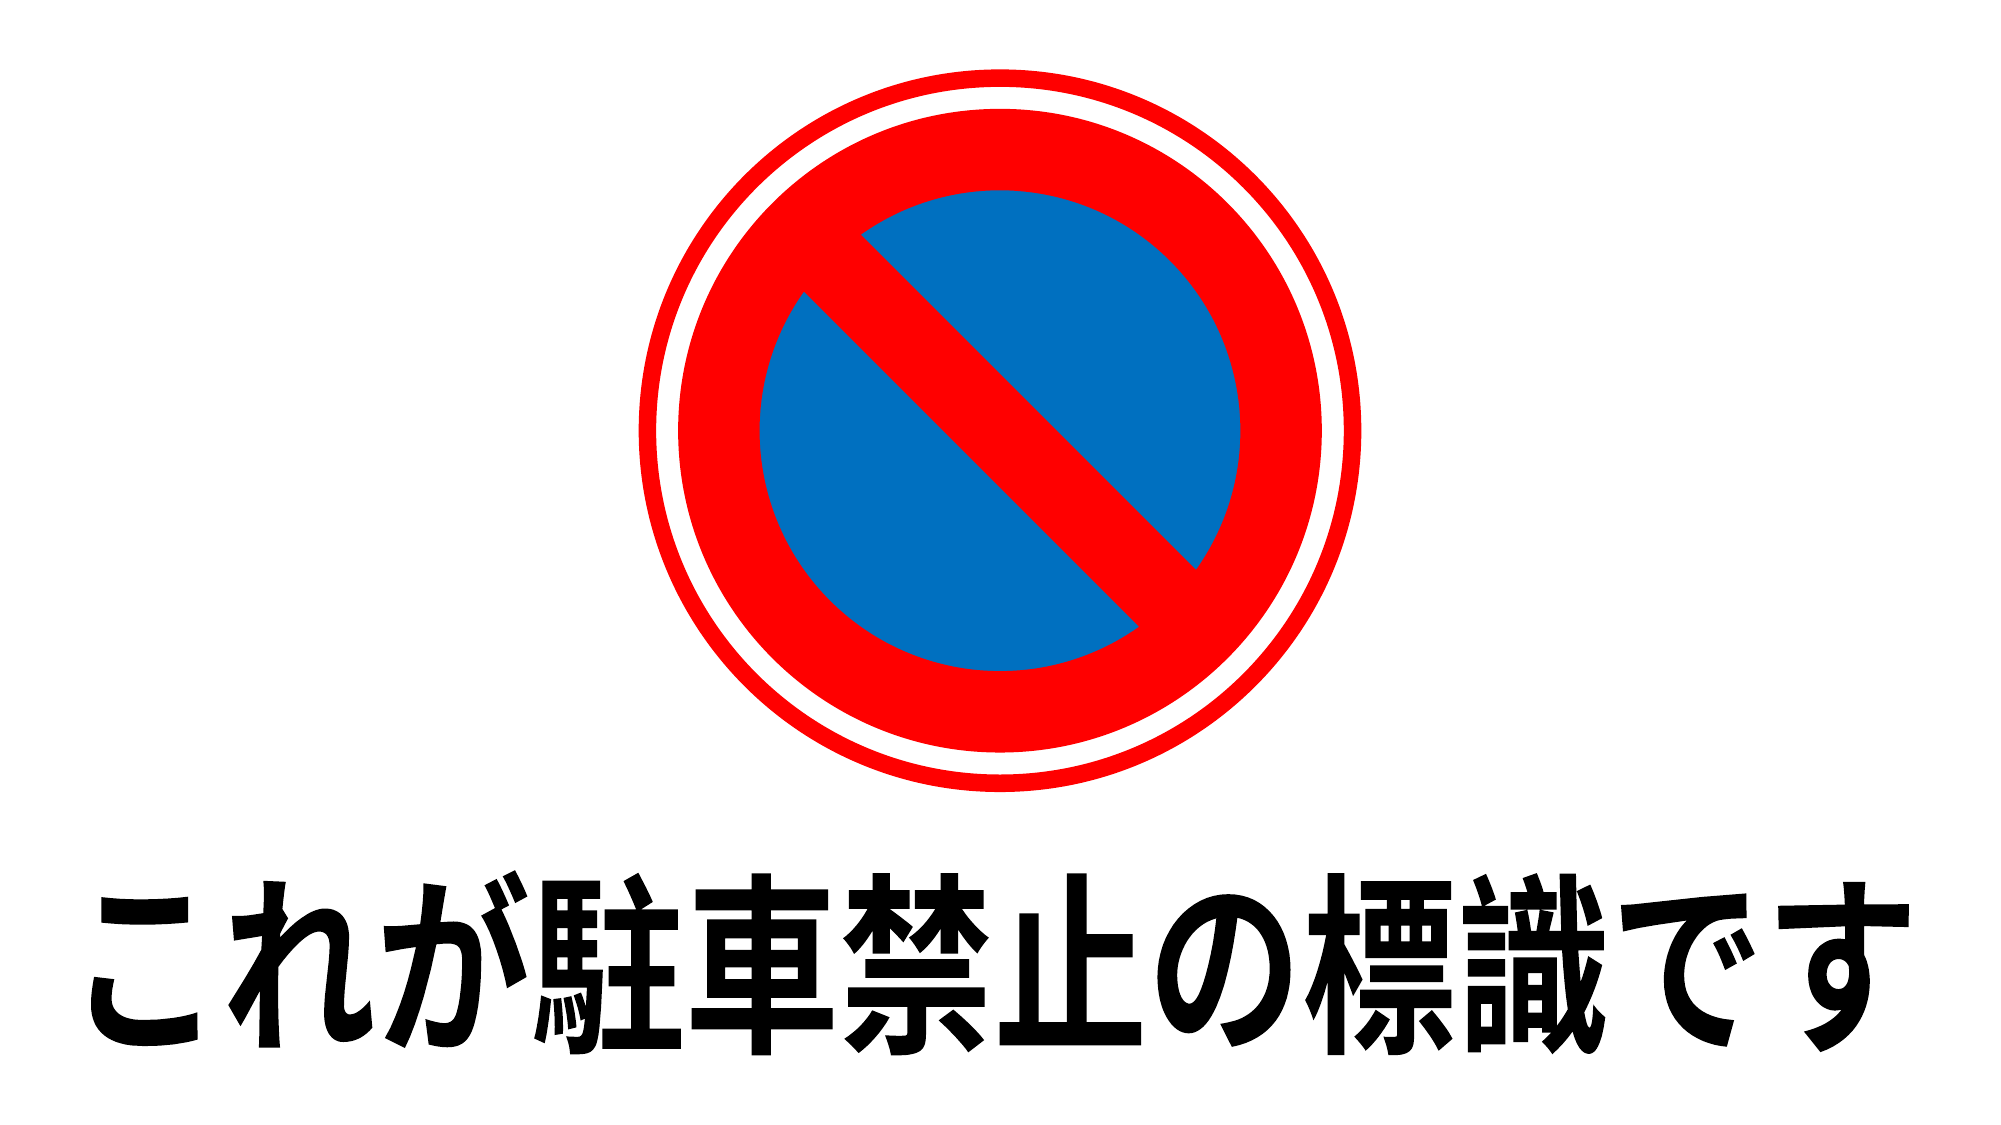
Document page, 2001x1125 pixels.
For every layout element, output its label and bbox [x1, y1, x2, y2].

text_box [638, 69, 1362, 793]
